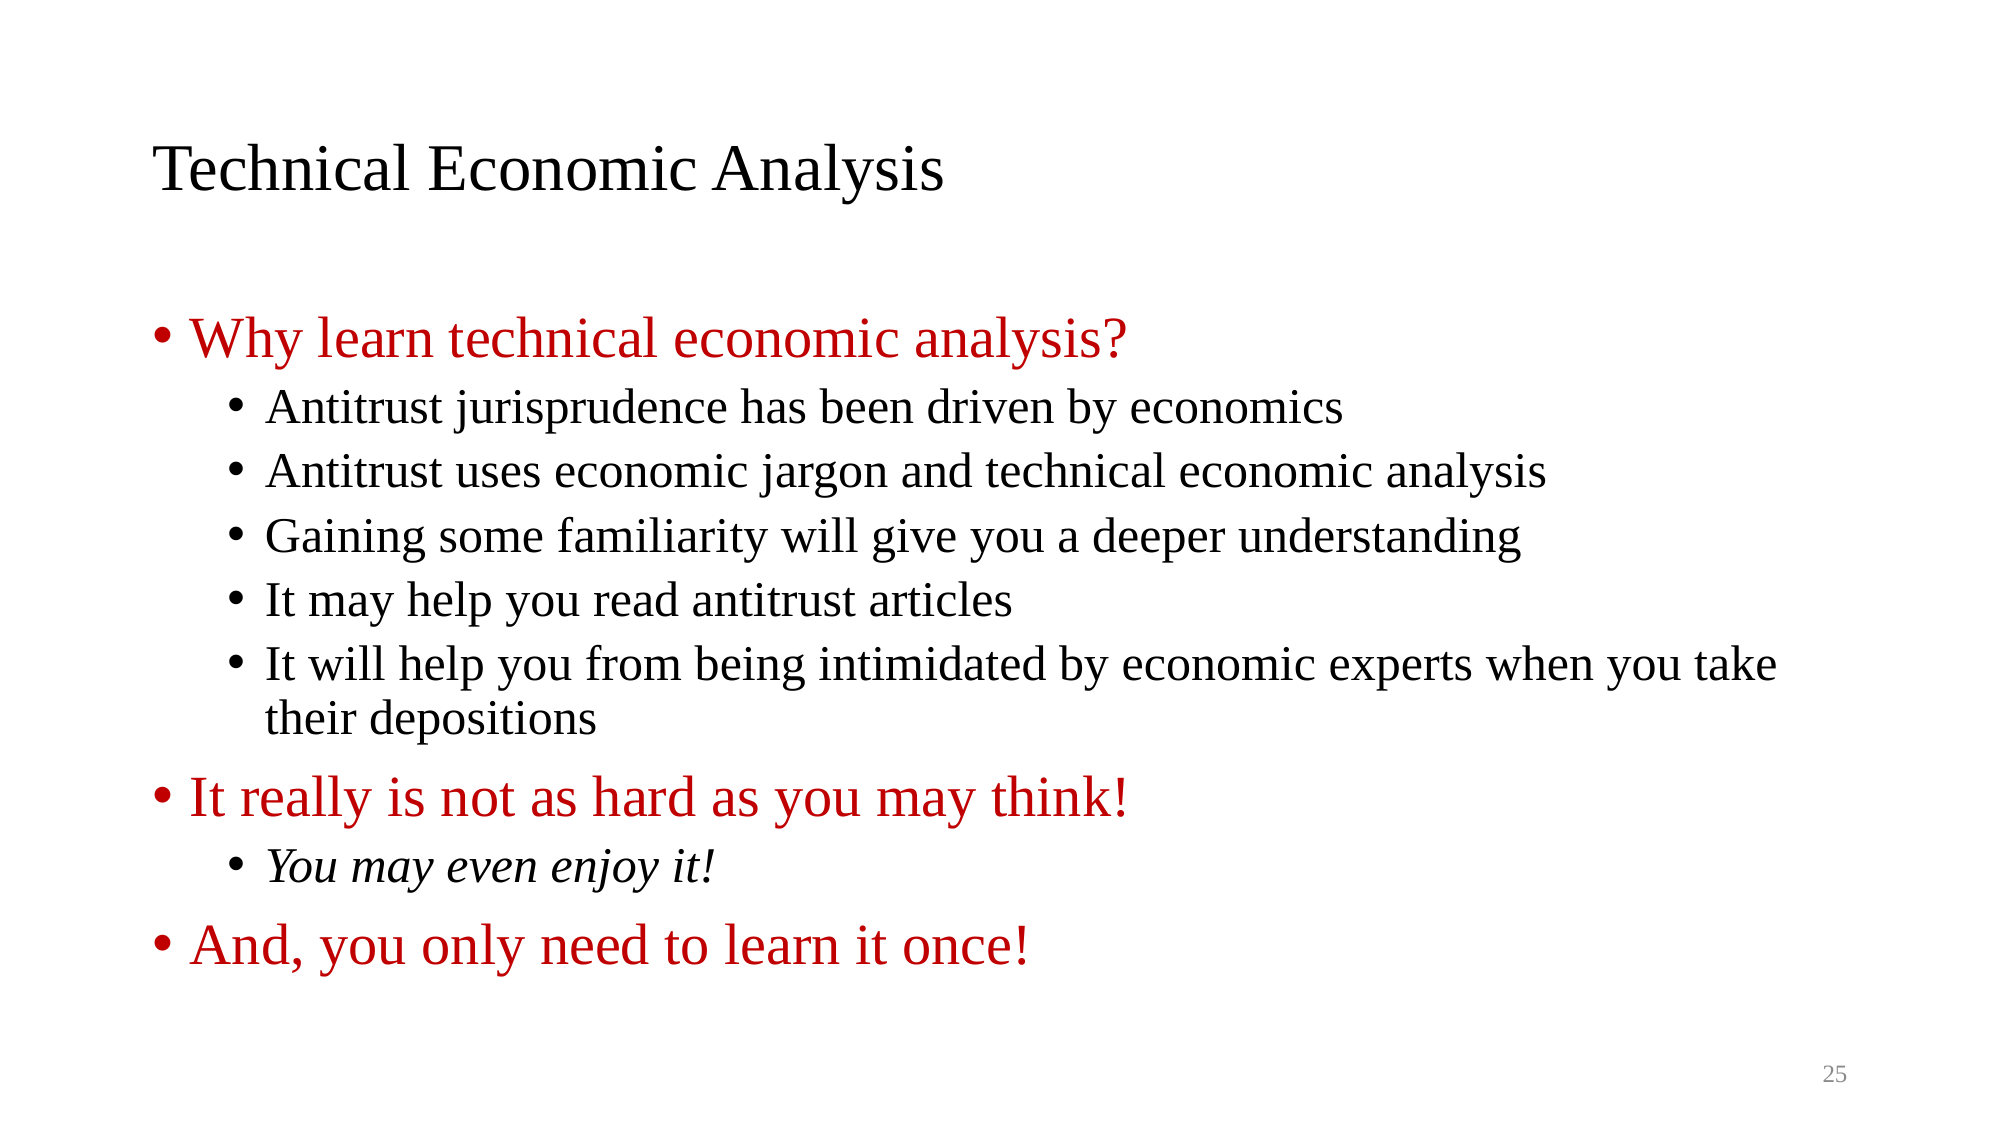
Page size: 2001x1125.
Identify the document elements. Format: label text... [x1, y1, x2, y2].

title Technical Economic Analysis [137, 59, 1863, 278]
list Why learn technical economic analysis? Antitrust jurisprudence has been driven by economics Antitrust uses economic jargon and technical economic analysis Gaining some familiarity will give you a deeper understanding It may help you read antitrust articles It will help you from being intimidated by economic experts when you take their depositions It really is not as hard as you may think! You may even enjoy it! And, you only need to learn it once! [137, 299, 1863, 1014]
slide_number 25 [1412, 1042, 1863, 1103]
